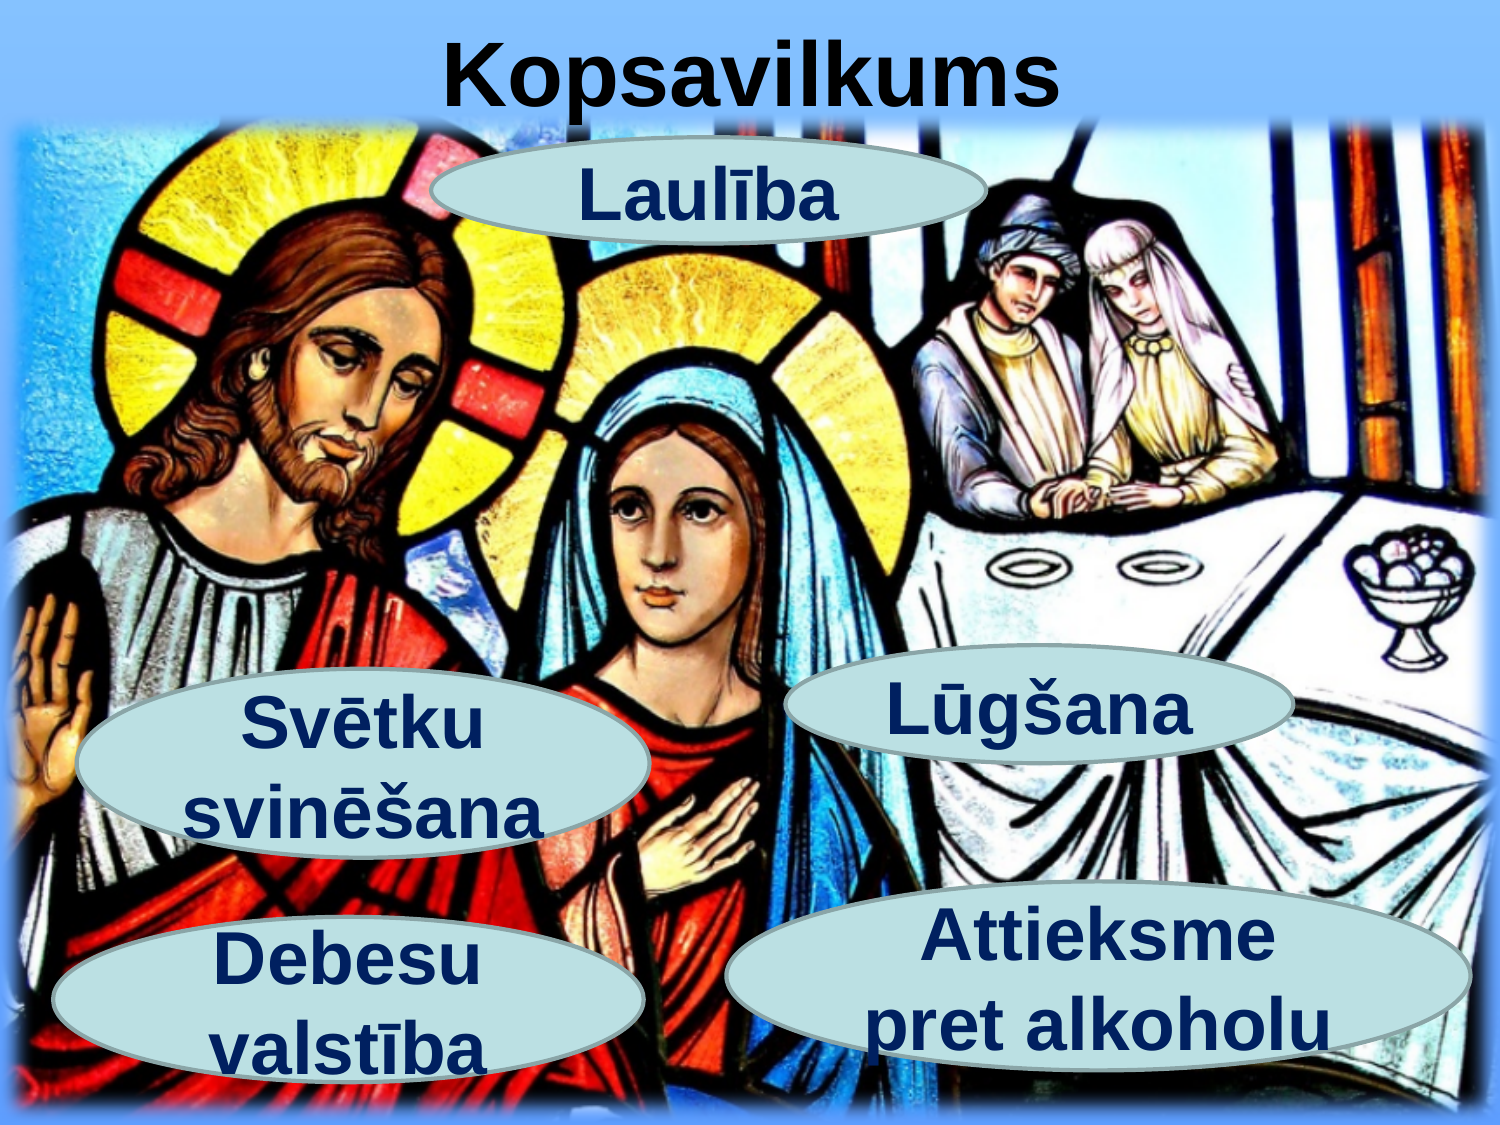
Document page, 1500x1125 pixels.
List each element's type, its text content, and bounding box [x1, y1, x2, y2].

picture [0, 113, 1500, 1125]
title Kopsavilkums [76, 0, 1428, 111]
